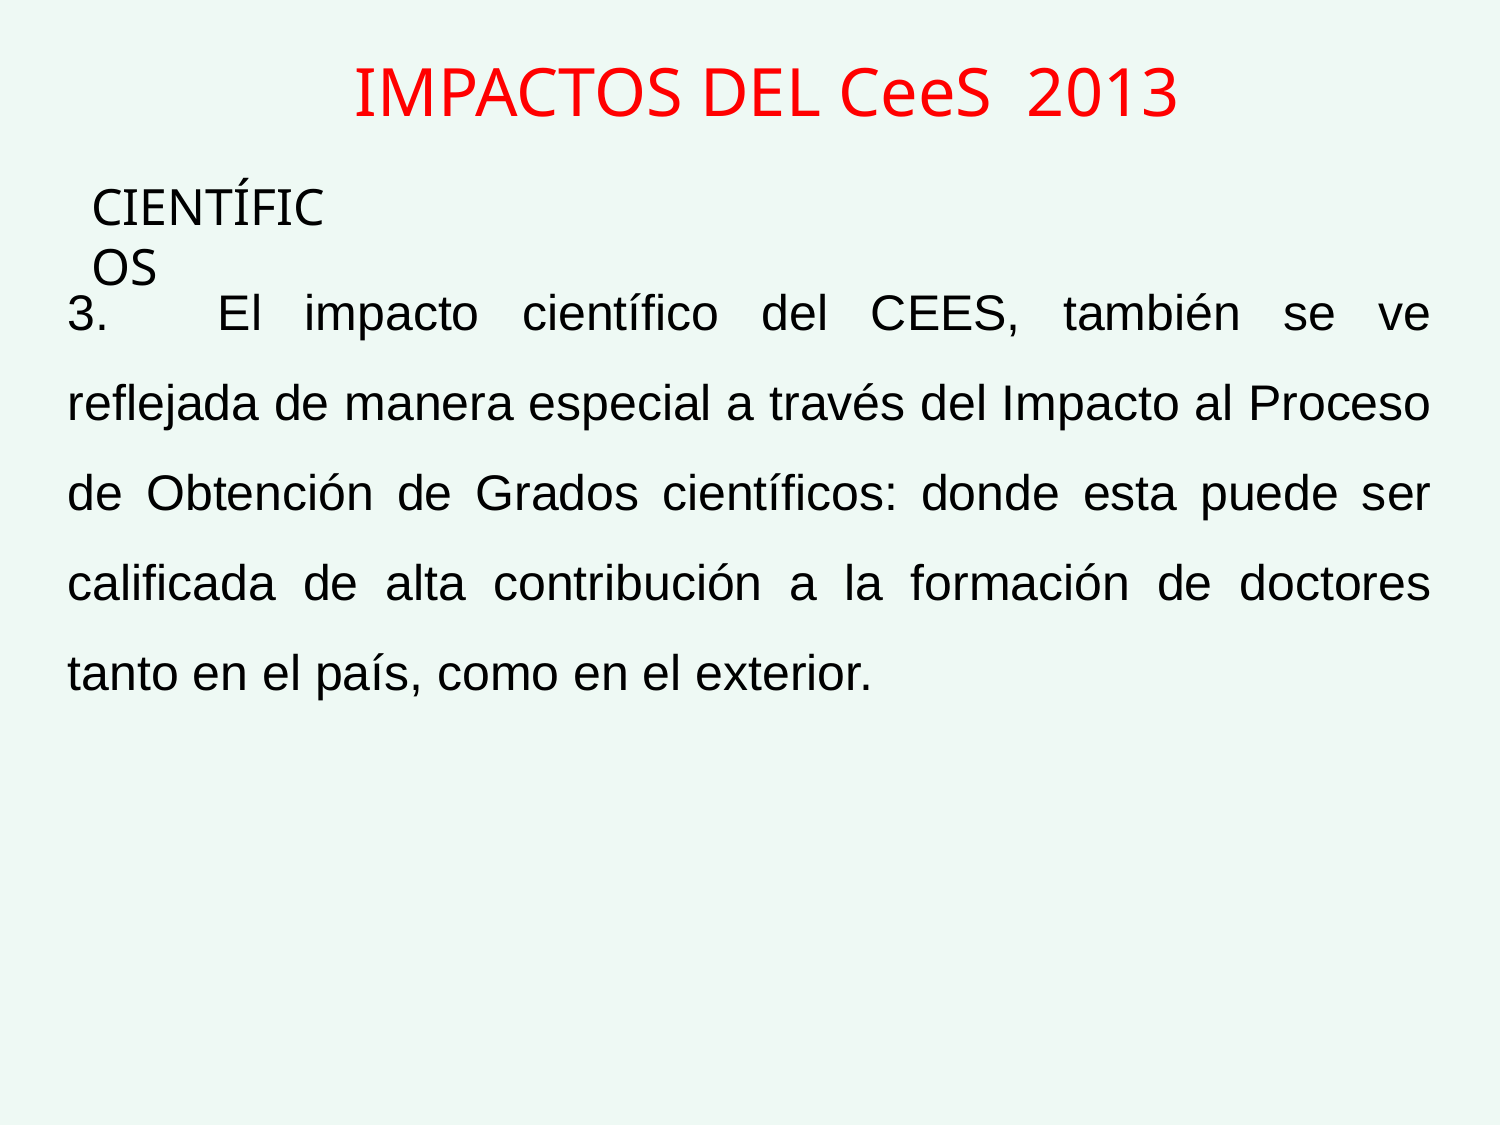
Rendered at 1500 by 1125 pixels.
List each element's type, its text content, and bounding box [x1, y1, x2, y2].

text_box CIENTÍFICOS [76, 167, 361, 303]
text_box IMPACTOS DEL CeeS 2013 [206, 42, 1330, 138]
text_box 3. El impacto científico del CEES, también se ve reflejada de manera especial a través del Impacto al Proceso de Obtención de Grados científicos: donde esta puede ser calificada de alta contribución a la formación de doctores tanto en el país, como en el exterior. [53, 243, 1447, 709]
